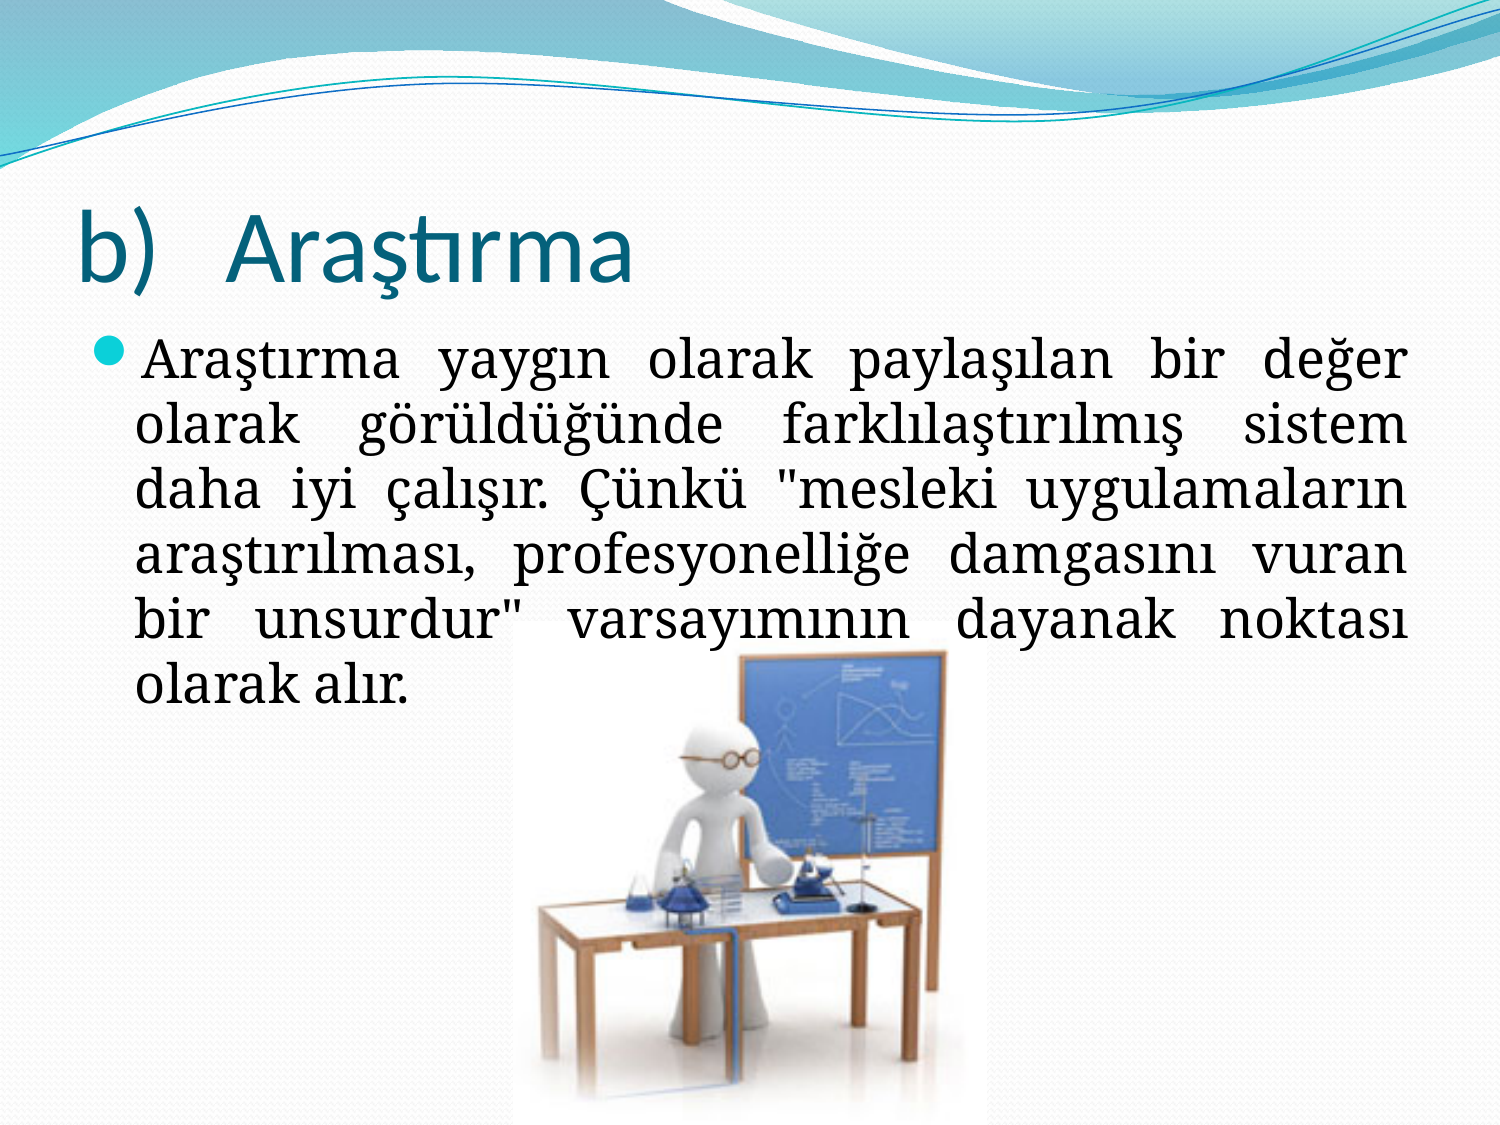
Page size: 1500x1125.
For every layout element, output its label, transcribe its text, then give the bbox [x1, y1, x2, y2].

title Araştırma [75, 115, 1425, 303]
picture [513, 621, 987, 1125]
list Araştırma yaygın olarak paylaşılan bir değer olarak görüldüğünde farklılaştırılmış sistem daha iyi çalışır. Çünkü "mesleki uygulamaların araştırılması, profesyonelliğe damgasını vuran bir unsurdur" varsayımının dayanak noktası olarak alır. [75, 317, 1425, 1038]
